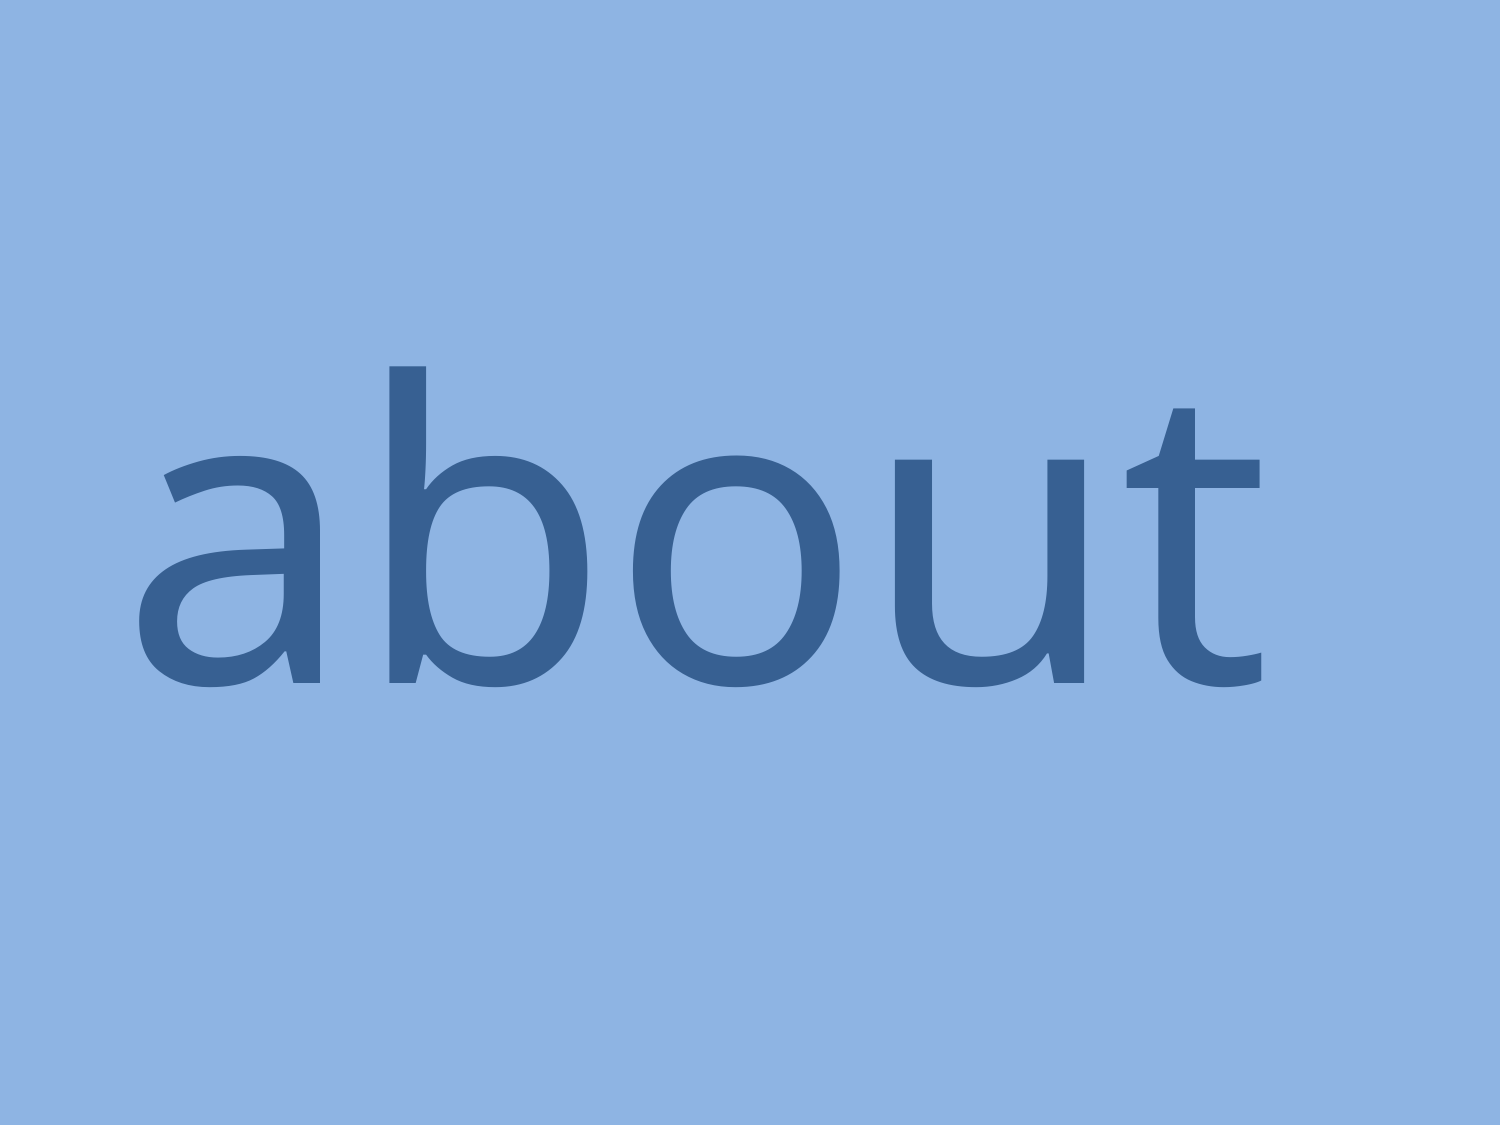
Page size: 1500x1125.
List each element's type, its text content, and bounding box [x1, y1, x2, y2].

text_box about [41, 259, 1459, 775]
